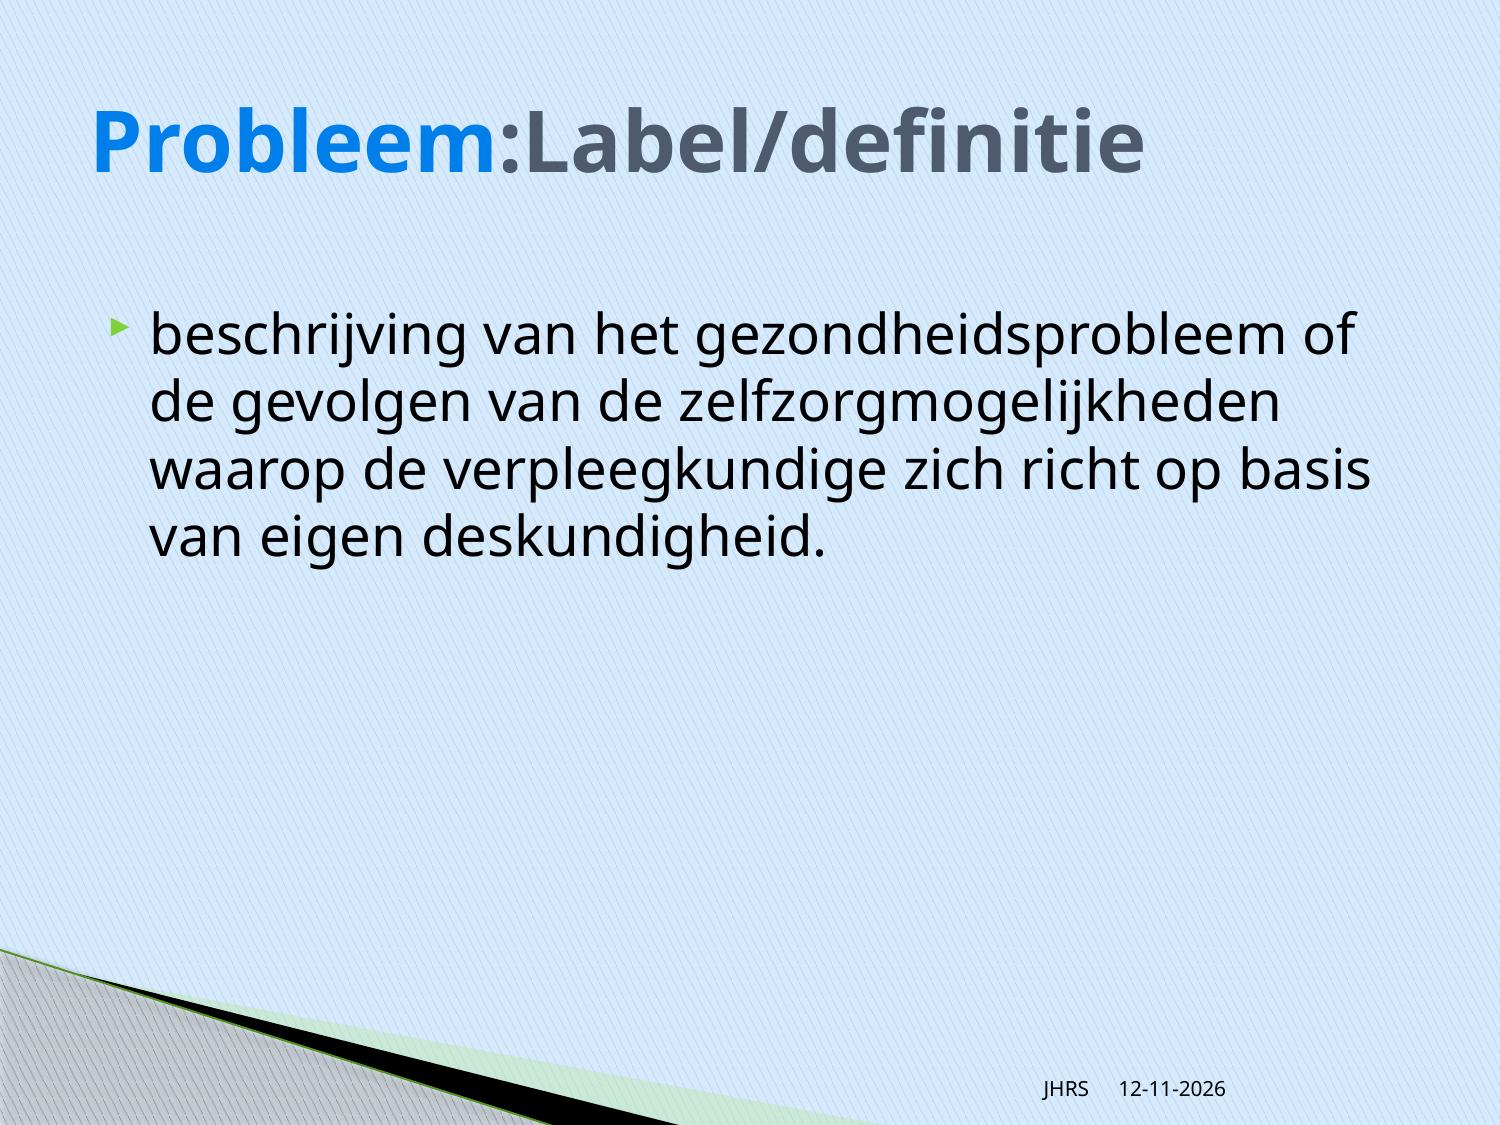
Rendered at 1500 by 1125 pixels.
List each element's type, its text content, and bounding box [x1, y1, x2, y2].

list beschrijving van het gezondheidsprobleem of de gevolgen van de zelfzorgmogelijkheden waarop de verpleegkundige zich richt op basis van eigen deskundigheid. [75, 290, 1425, 986]
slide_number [1105, 1051, 1419, 1112]
title Probleem:Label/definitie [75, 45, 1425, 233]
footer JHRS [718, 1051, 1105, 1112]
